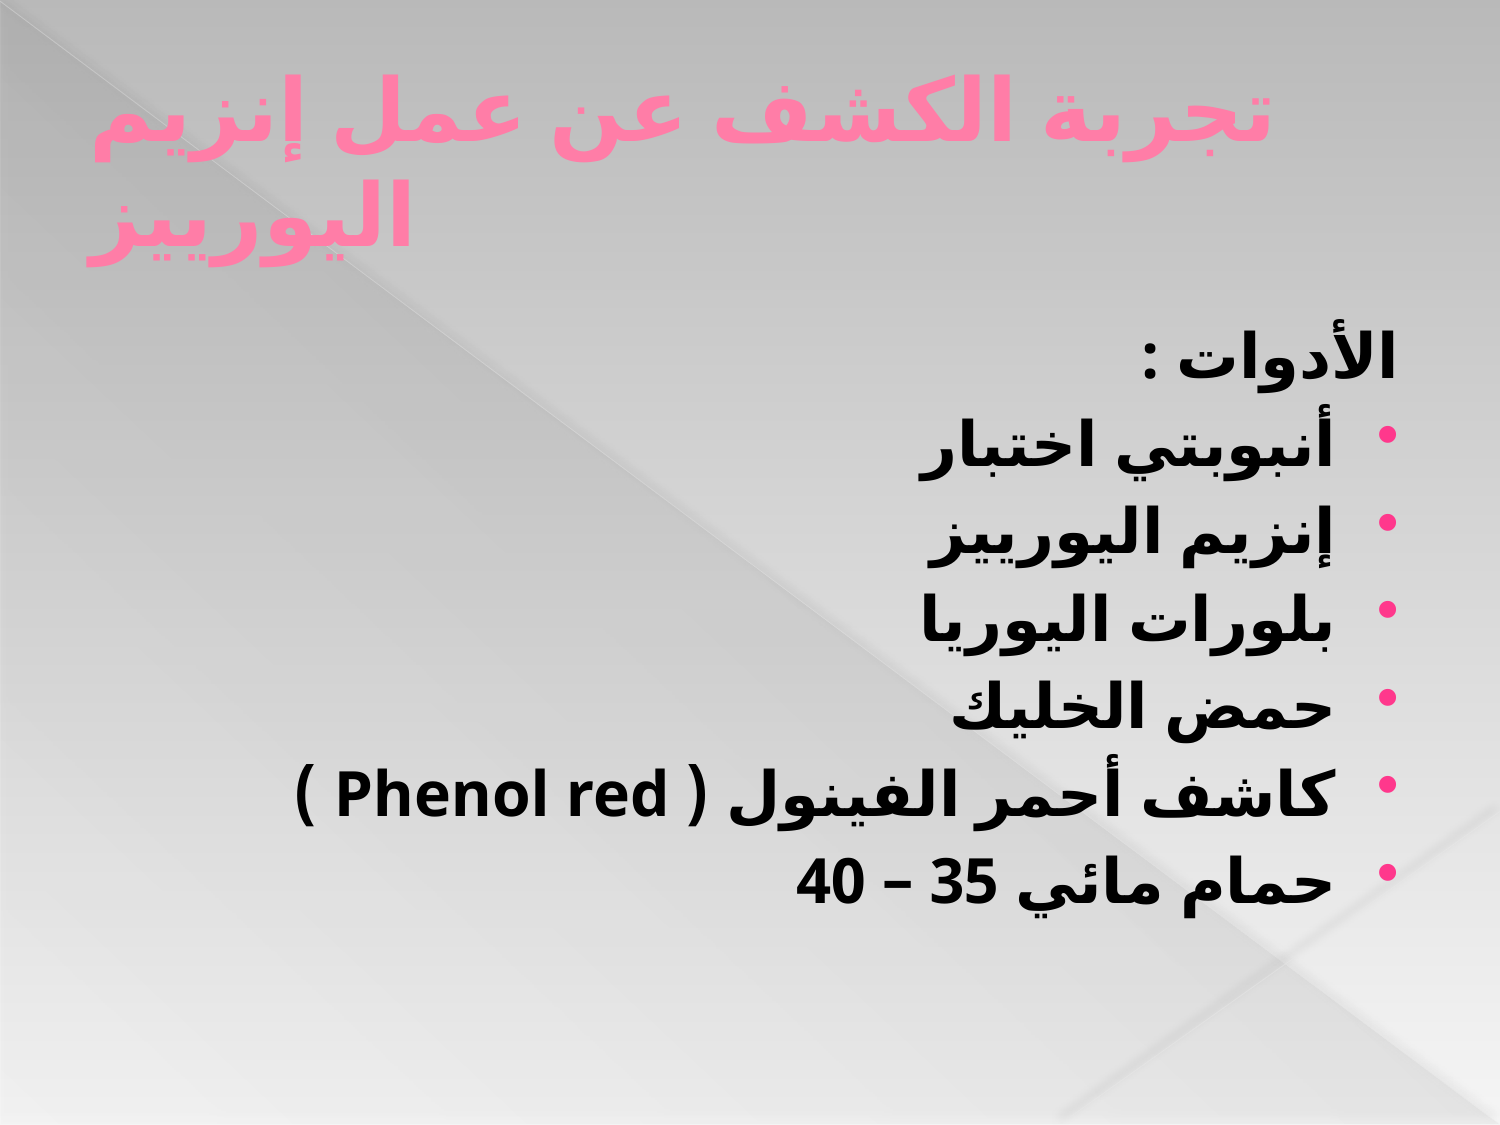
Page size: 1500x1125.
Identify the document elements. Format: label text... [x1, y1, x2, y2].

title تجربة الكشف عن عمل إنزيم اليورييز [75, 43, 1425, 274]
list الأدوات : أنبوبتي اختبار إنزيم اليورييز بلورات اليوريا حمض الخليك كاشف أحمر الفينول ( Phenol red ) حمام مائي 35 – 40 [75, 308, 1425, 1059]
